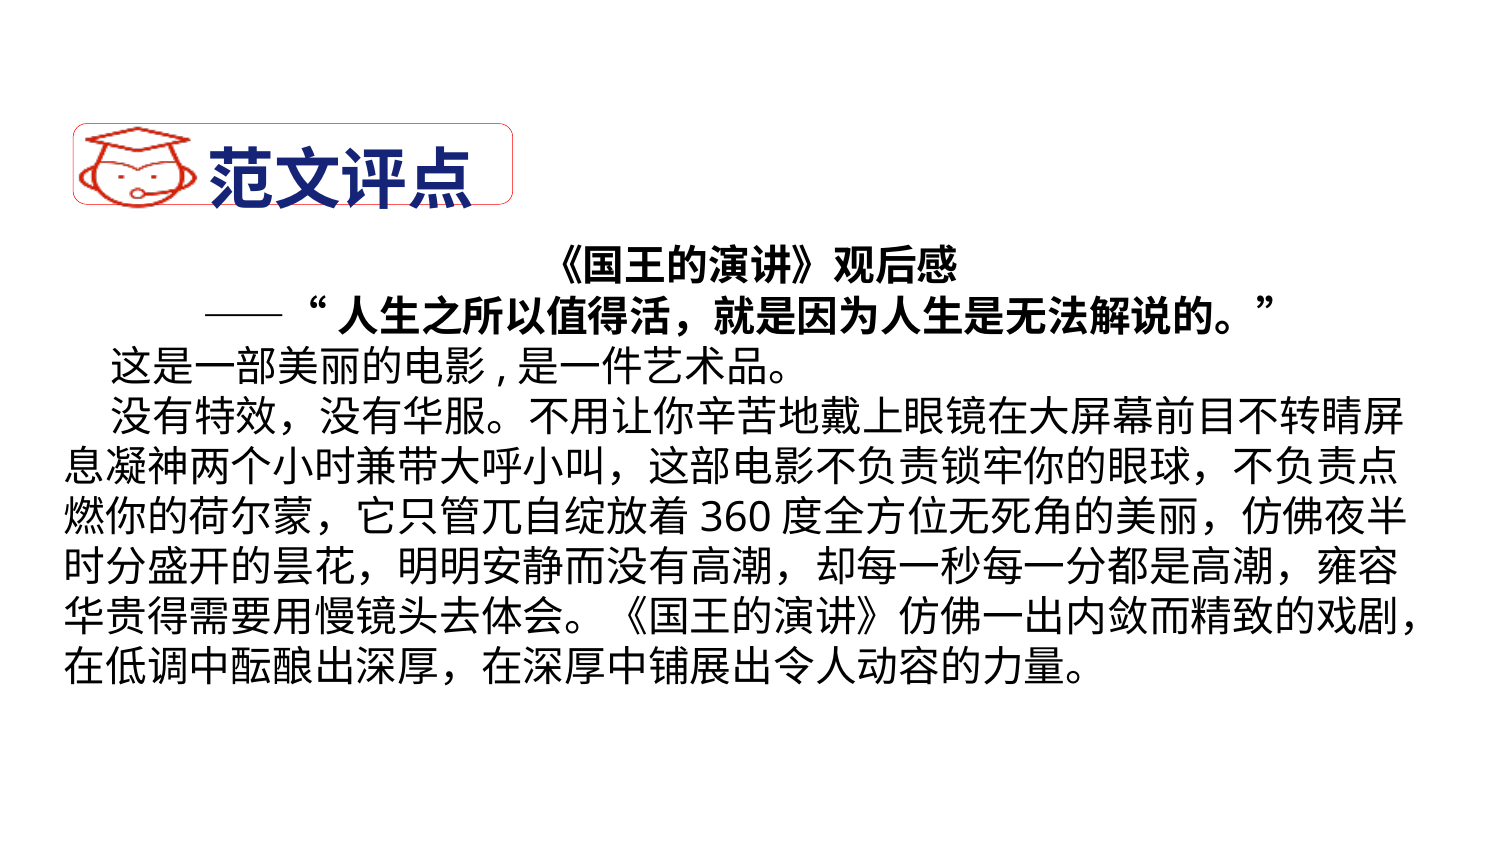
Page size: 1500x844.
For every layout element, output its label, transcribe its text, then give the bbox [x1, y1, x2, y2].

picture [70, 121, 205, 214]
text_box [205, 122, 514, 203]
text_box 范文评点 [192, 129, 508, 224]
list 《国王的演讲》观后感 ——“人生之所以值得活，就是因为人生是无法解说的。” 这是一部美丽的电影,是一件艺术品。 没有特效，没有华服。不用让你辛苦地戴上眼镜在大屏幕前目不转睛屏息凝神两个小时兼带大呼小叫，这部电影不负责锁牢你的眼球，不负责点燃你的荷尔蒙，它只管兀自绽放着360度全方位无死角的美丽，仿佛夜半时分盛开的昙花，明明安静而没有高潮，却每一秒每一分都是高潮，雍容华贵得需要用慢镜头去体会。《国王的演讲》仿佛一出内敛而精致的戏剧，在低调中酝酿出深厚，在深厚中铺展出令人动容的力量。 [48, 231, 1451, 789]
